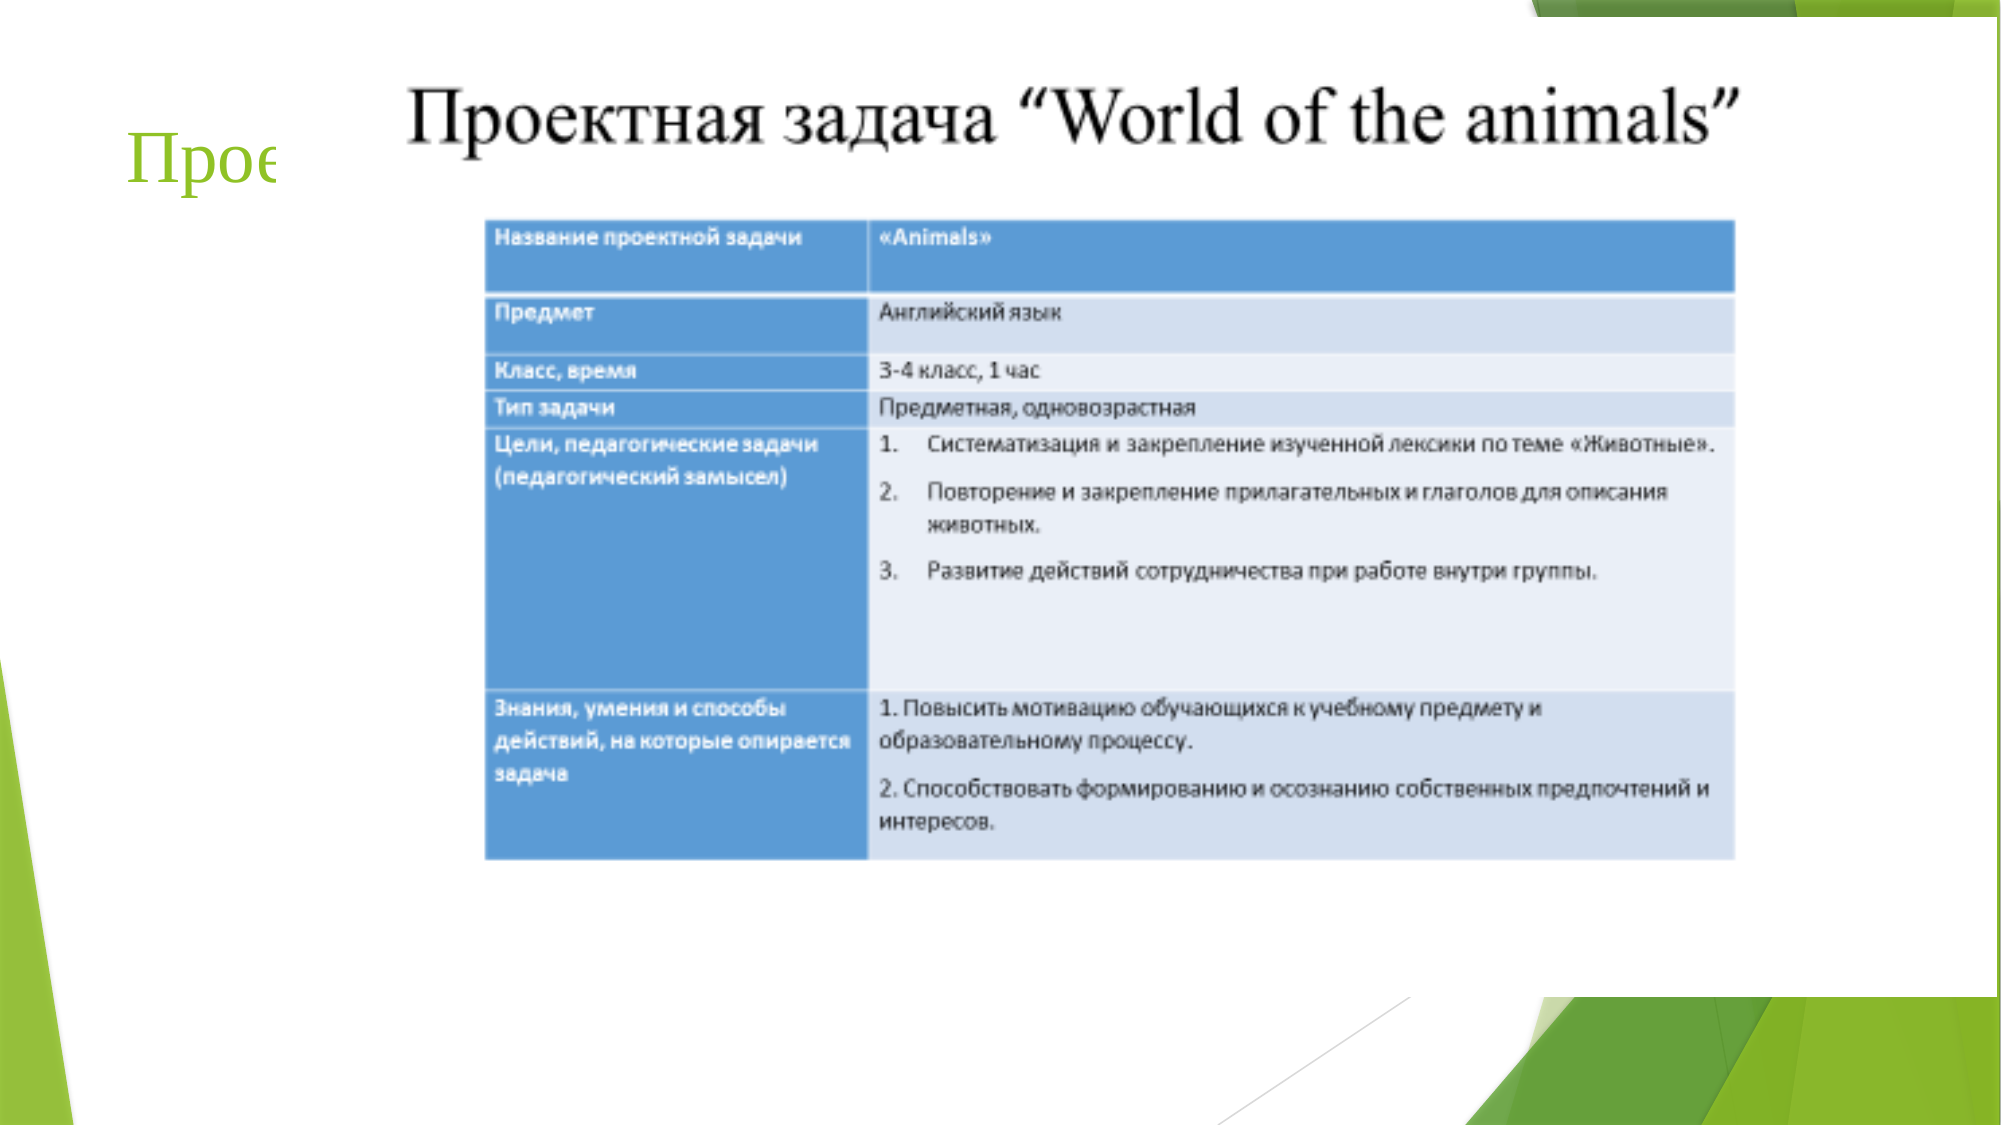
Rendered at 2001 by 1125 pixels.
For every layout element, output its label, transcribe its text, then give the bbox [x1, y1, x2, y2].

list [276, 16, 1997, 997]
title Проектная задача “World of the animals” [111, 99, 271, 317]
